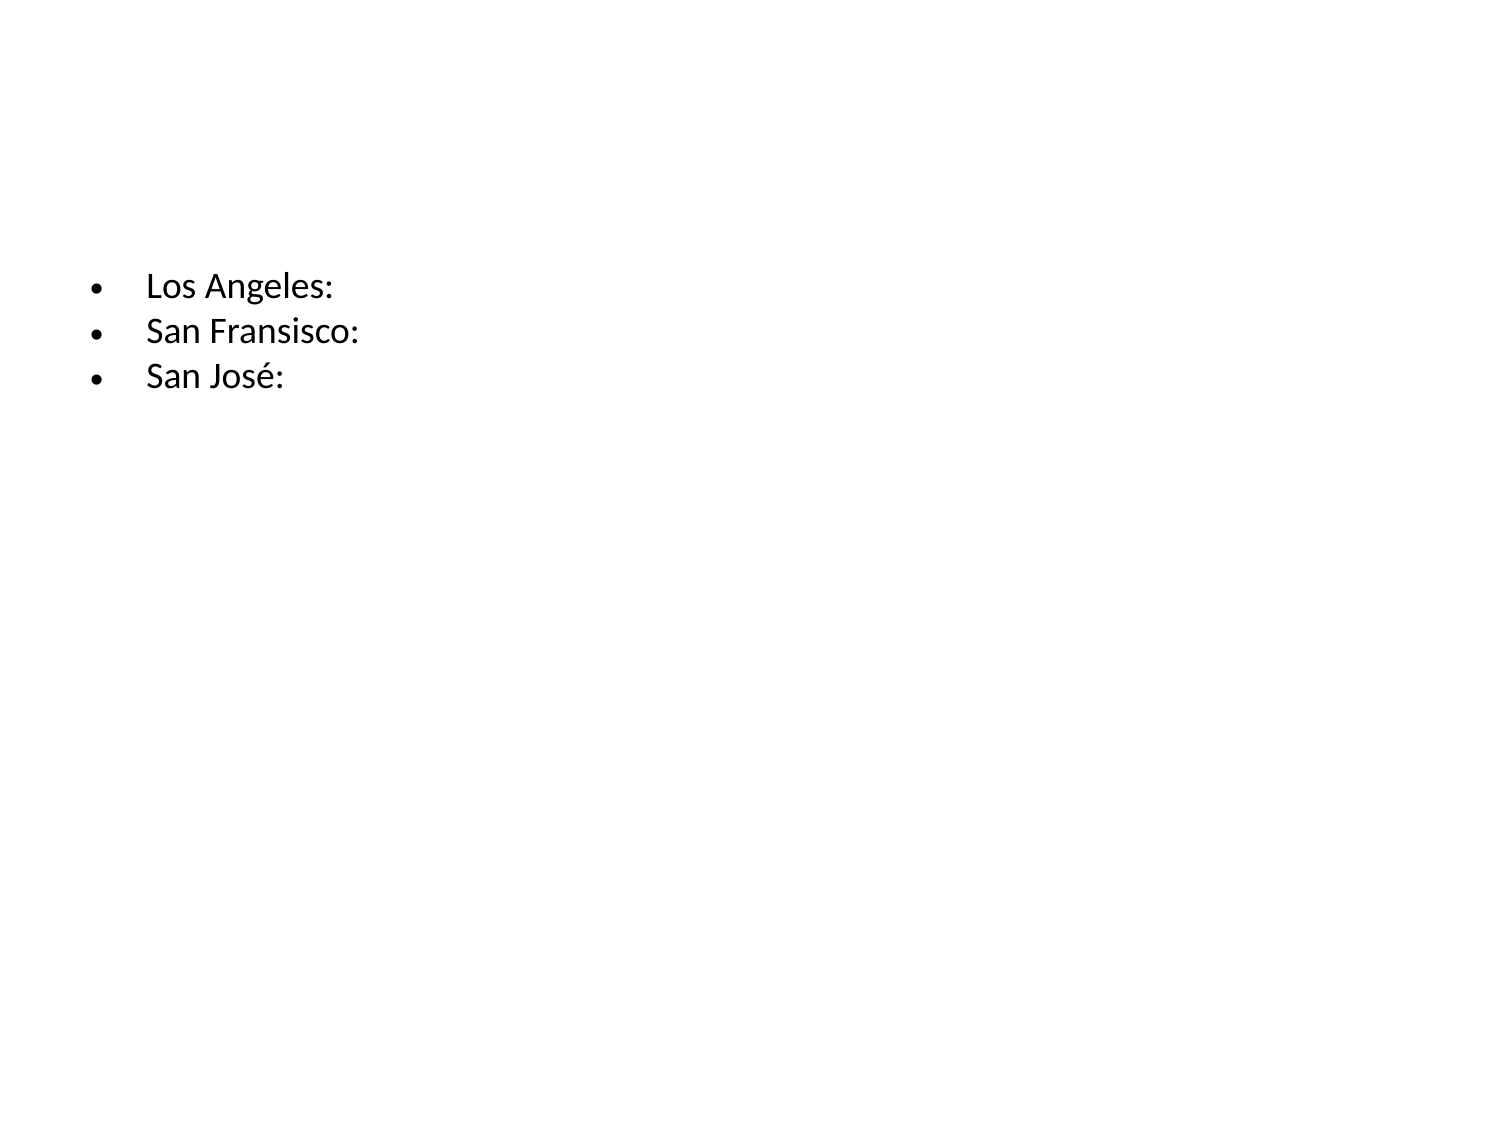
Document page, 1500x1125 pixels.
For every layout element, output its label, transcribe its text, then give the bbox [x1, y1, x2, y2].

list Los Angeles: San Fransisco: San José: [75, 262, 1425, 1005]
